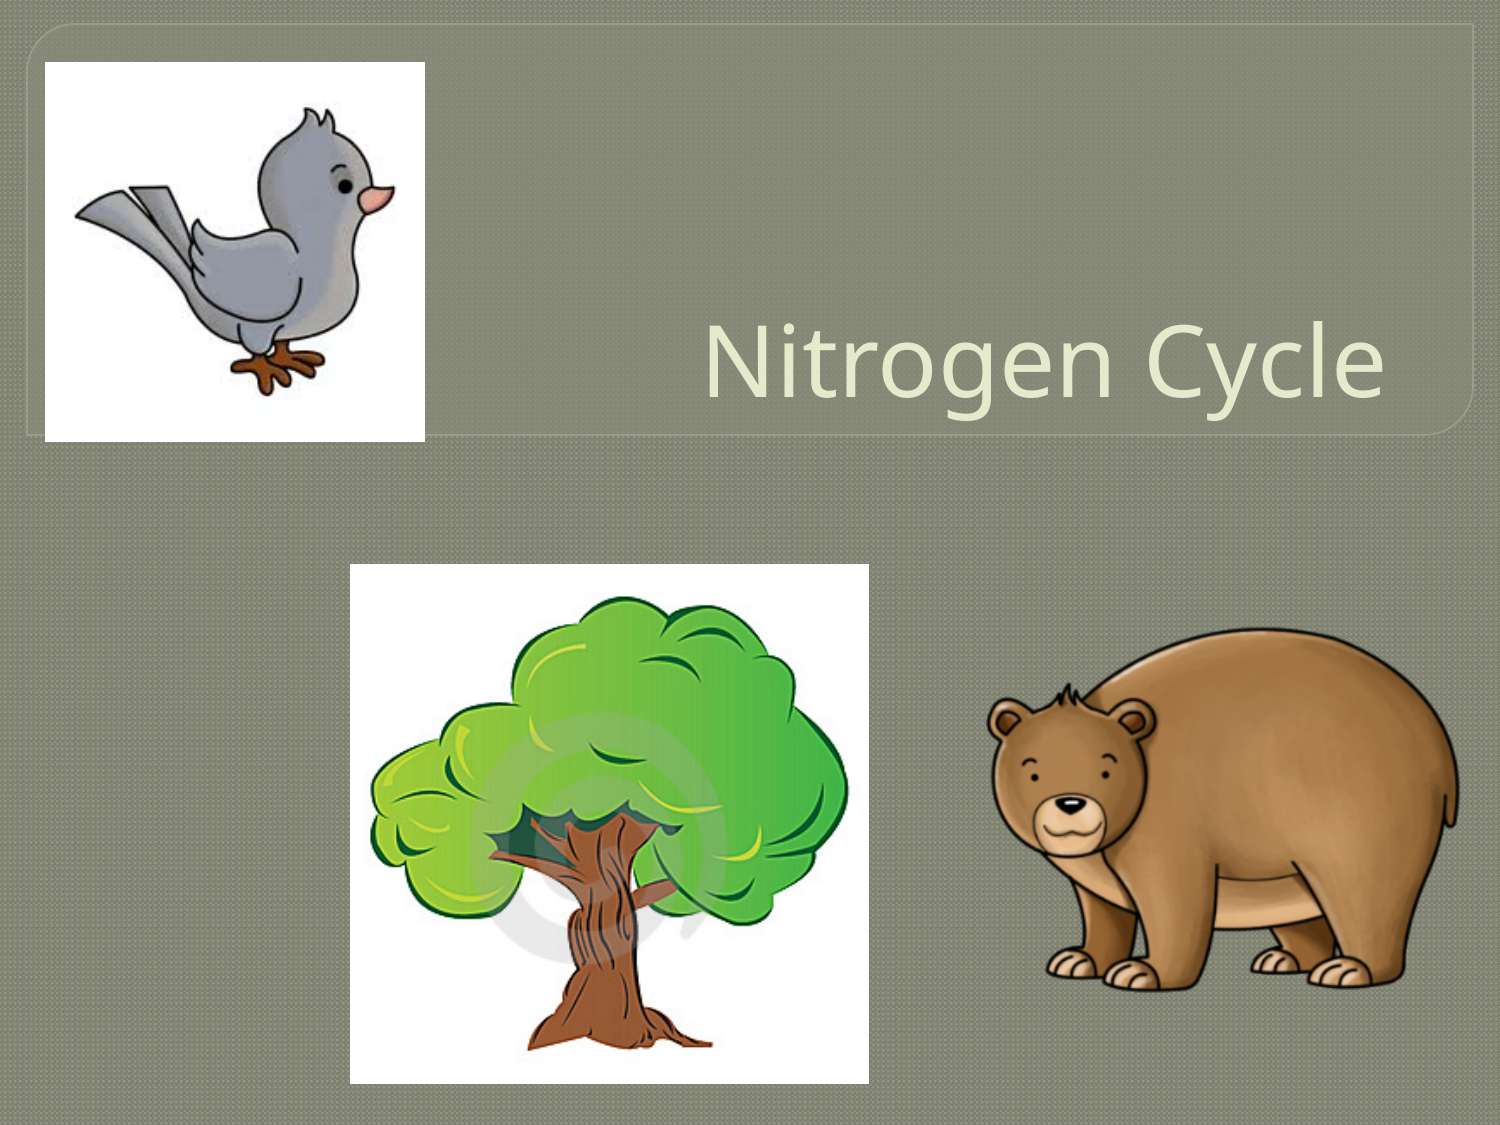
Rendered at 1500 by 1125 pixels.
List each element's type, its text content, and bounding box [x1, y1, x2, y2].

title Nitrogen Cycle [425, 62, 1427, 425]
picture [349, 564, 869, 1084]
picture [906, 494, 1500, 1125]
picture [45, 62, 425, 442]
